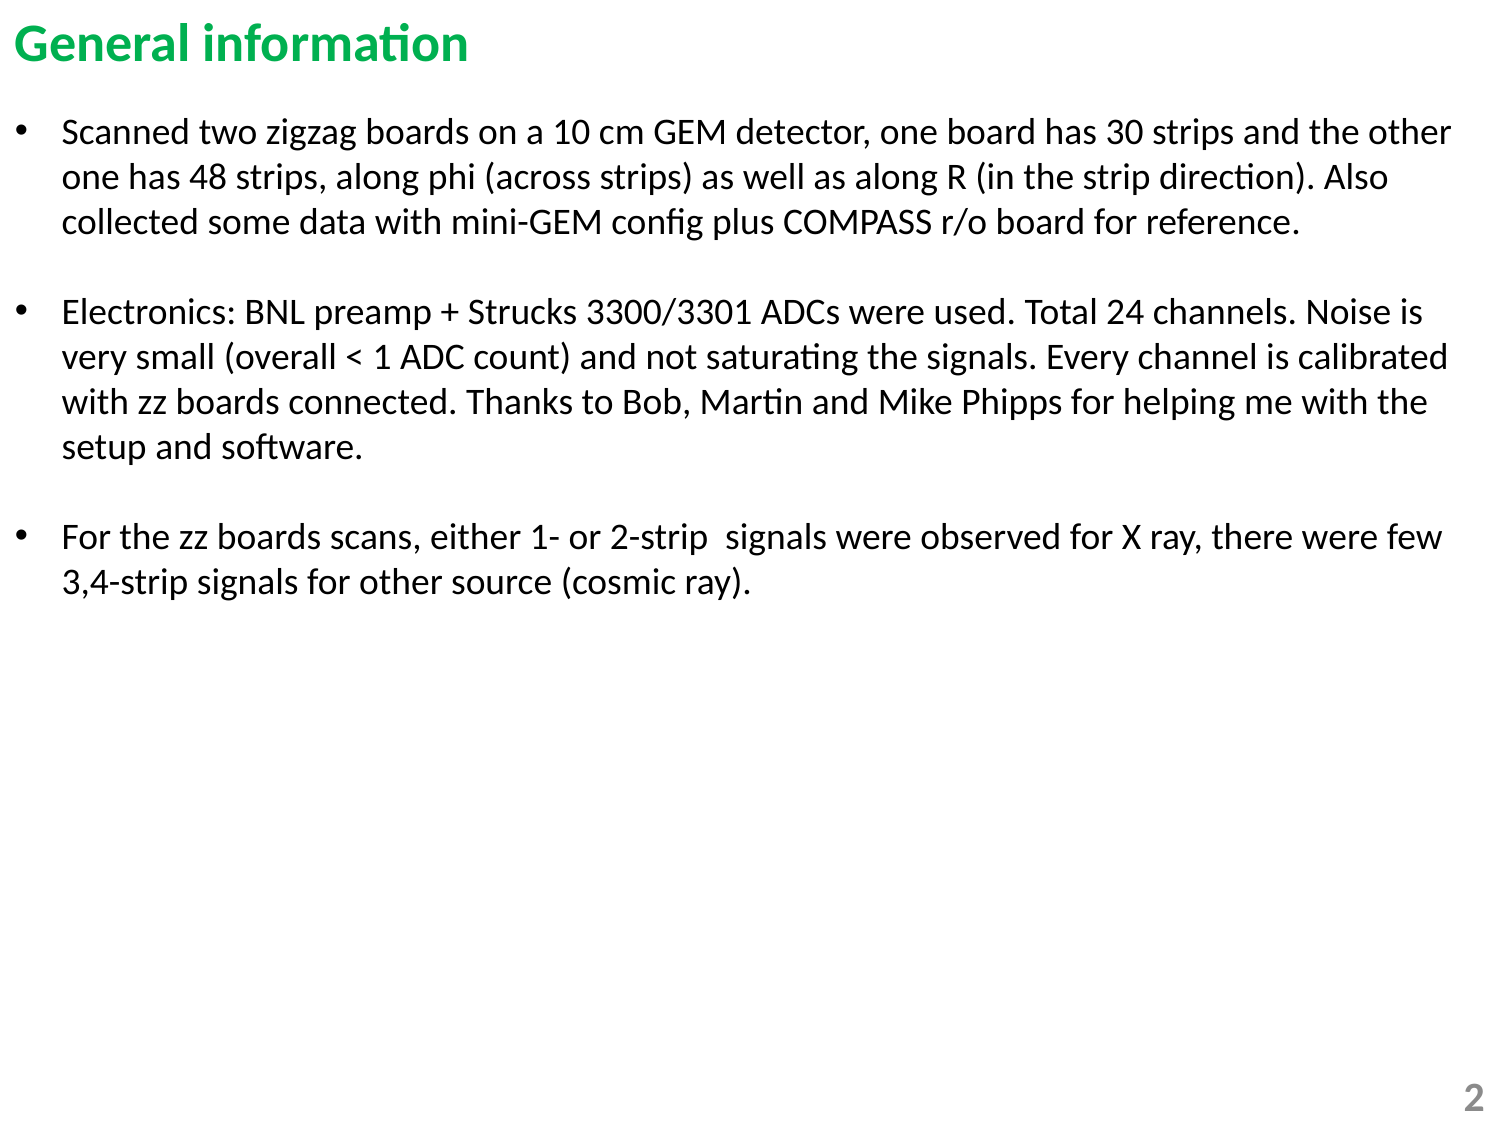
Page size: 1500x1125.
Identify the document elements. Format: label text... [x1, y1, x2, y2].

slide_number 2 [1149, 1065, 1500, 1125]
text_box General information [0, 0, 1000, 80]
text_box Scanned two zigzag boards on a 10 cm GEM detector, one board has 30 strips and the other one has 48 strips, along phi (across strips) as well as along R (in the strip direction). Also collected some data with mini-GEM config plus COMPASS r/o board for reference. Electronics: BNL preamp + Strucks 3300/3301 ADCs were used. Total 24 channels. Noise is very small (overall < 1 ADC count) and not saturating the signals. Every channel is calibrated with zz boards connected. Thanks to Bob, Martin and Mike Phipps for helping me with the setup and software. For the zz boards scans, either 1- or 2-strip signals were observed for X ray, there were few 3,4-strip signals for other source (cosmic ray). [0, 99, 1500, 655]
